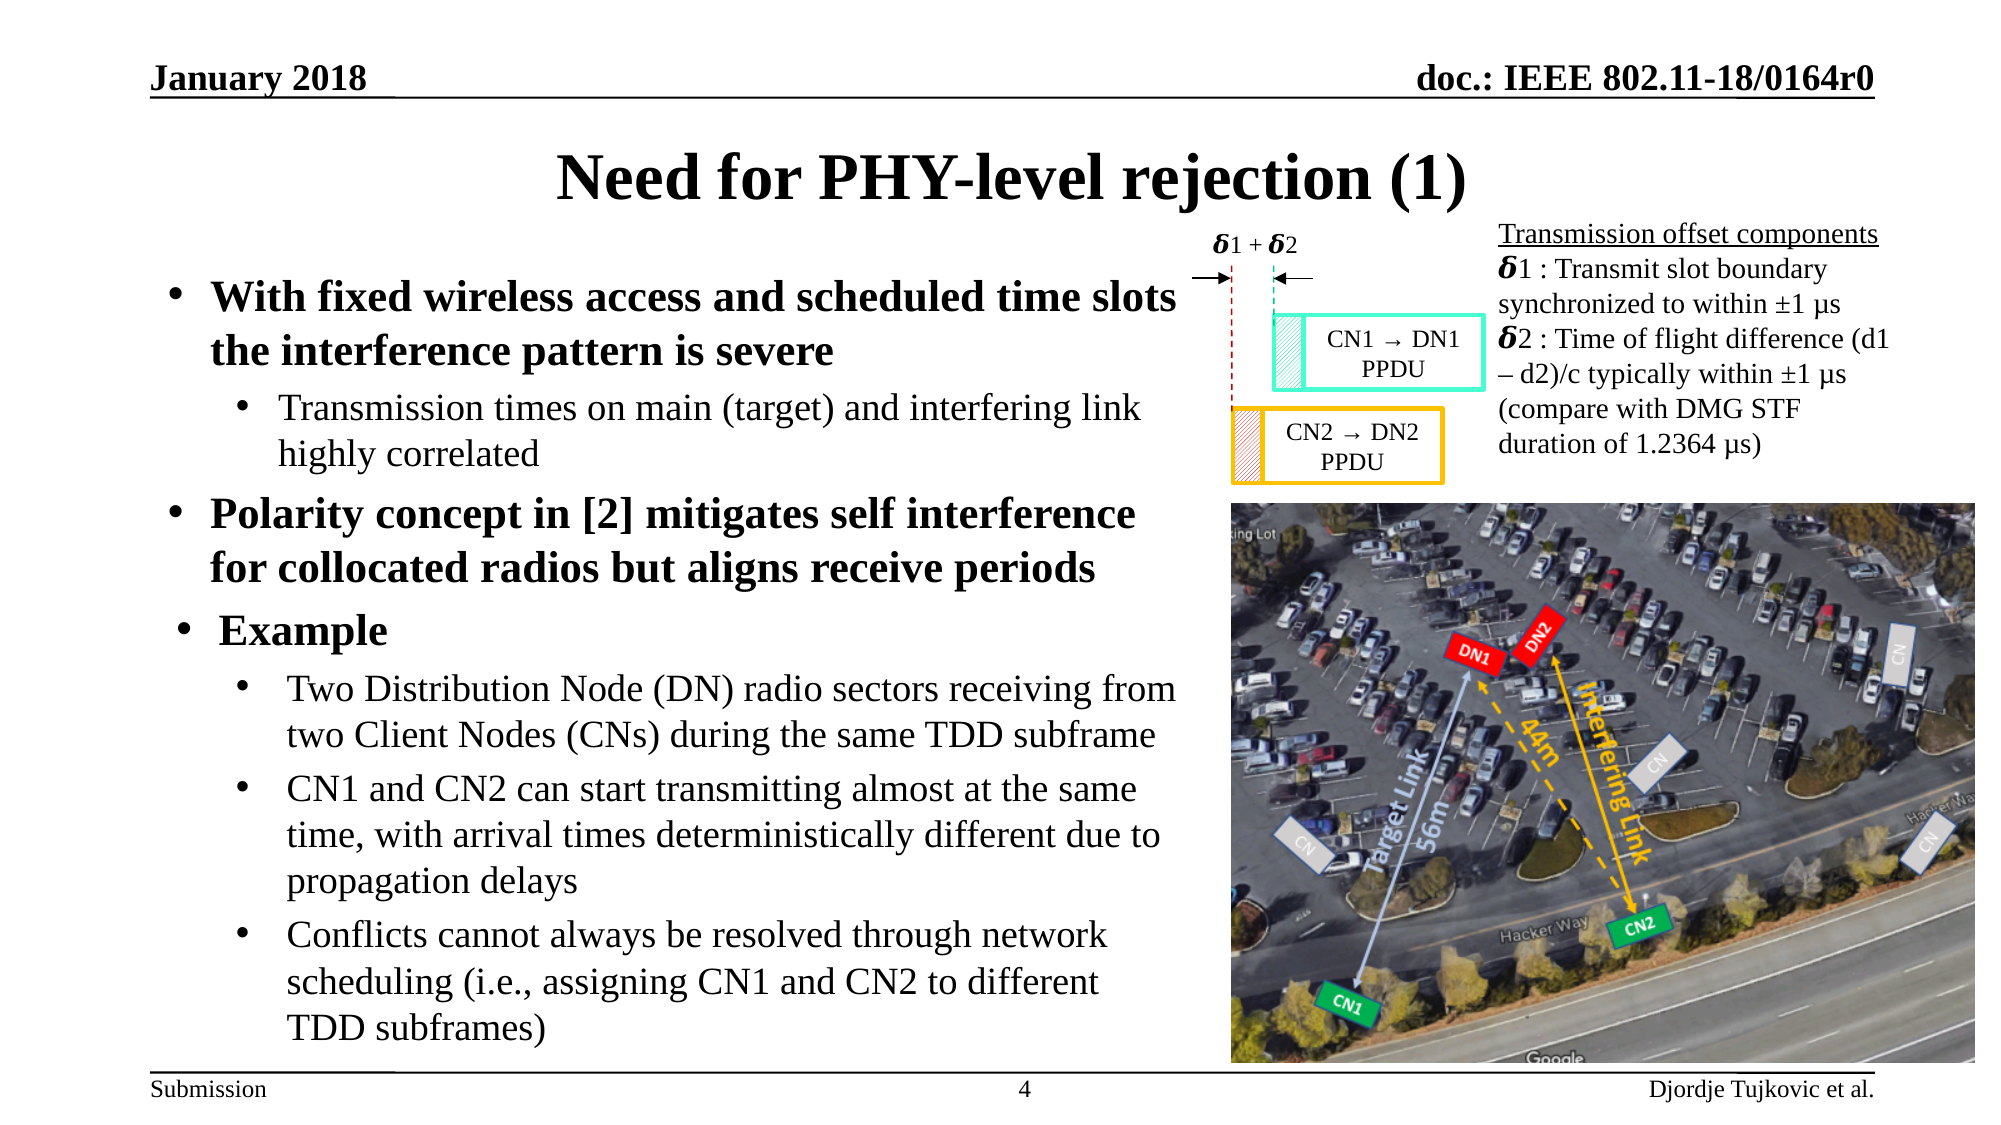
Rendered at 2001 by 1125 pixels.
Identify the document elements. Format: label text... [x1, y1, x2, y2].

footer Djordje Tujkovic et al. [1169, 1072, 1876, 1111]
text_box CN1 → DN1 PPDU [1306, 313, 1483, 392]
title Need for PHY-level rejection (1) [149, 97, 1876, 248]
text_box [1272, 313, 1306, 392]
text_box CN2 → DN2 PPDU [1265, 406, 1445, 485]
list With fixed wireless access and scheduled time slots the interference pattern is severe Transmission times on main (target) and interfering link highly correlated Polarity concept in [2] mitigates self interference for collocated radios but aligns receive periods Example Two Distribution Node (DN) radio sectors receiving from two Client Nodes (CNs) during the same TDD subframe CN1 and CN2 can start transmitting almost at the same time, with arrival times deterministically different due to propagation delays Conflicts cannot always be resolved through network scheduling (i.e., assigning CN1 and CN2 to different TDD subframes) [152, 258, 1204, 1078]
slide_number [149, 59, 750, 98]
picture [1230, 503, 1976, 1063]
text_box Transmission offset components 𝜹1 : Transmit slot boundary synchronized to within ±1 µs 𝜹2 : Time of flight difference (d1 – d2)/c typically within ±1 µs (compare with DMG STF duration of 1.2364 µs) [1483, 261, 1912, 412]
slide_number 4 [936, 1072, 1113, 1111]
text_box 𝜹1 + 𝜹2 [1195, 220, 1316, 266]
text_box [1231, 406, 1265, 485]
